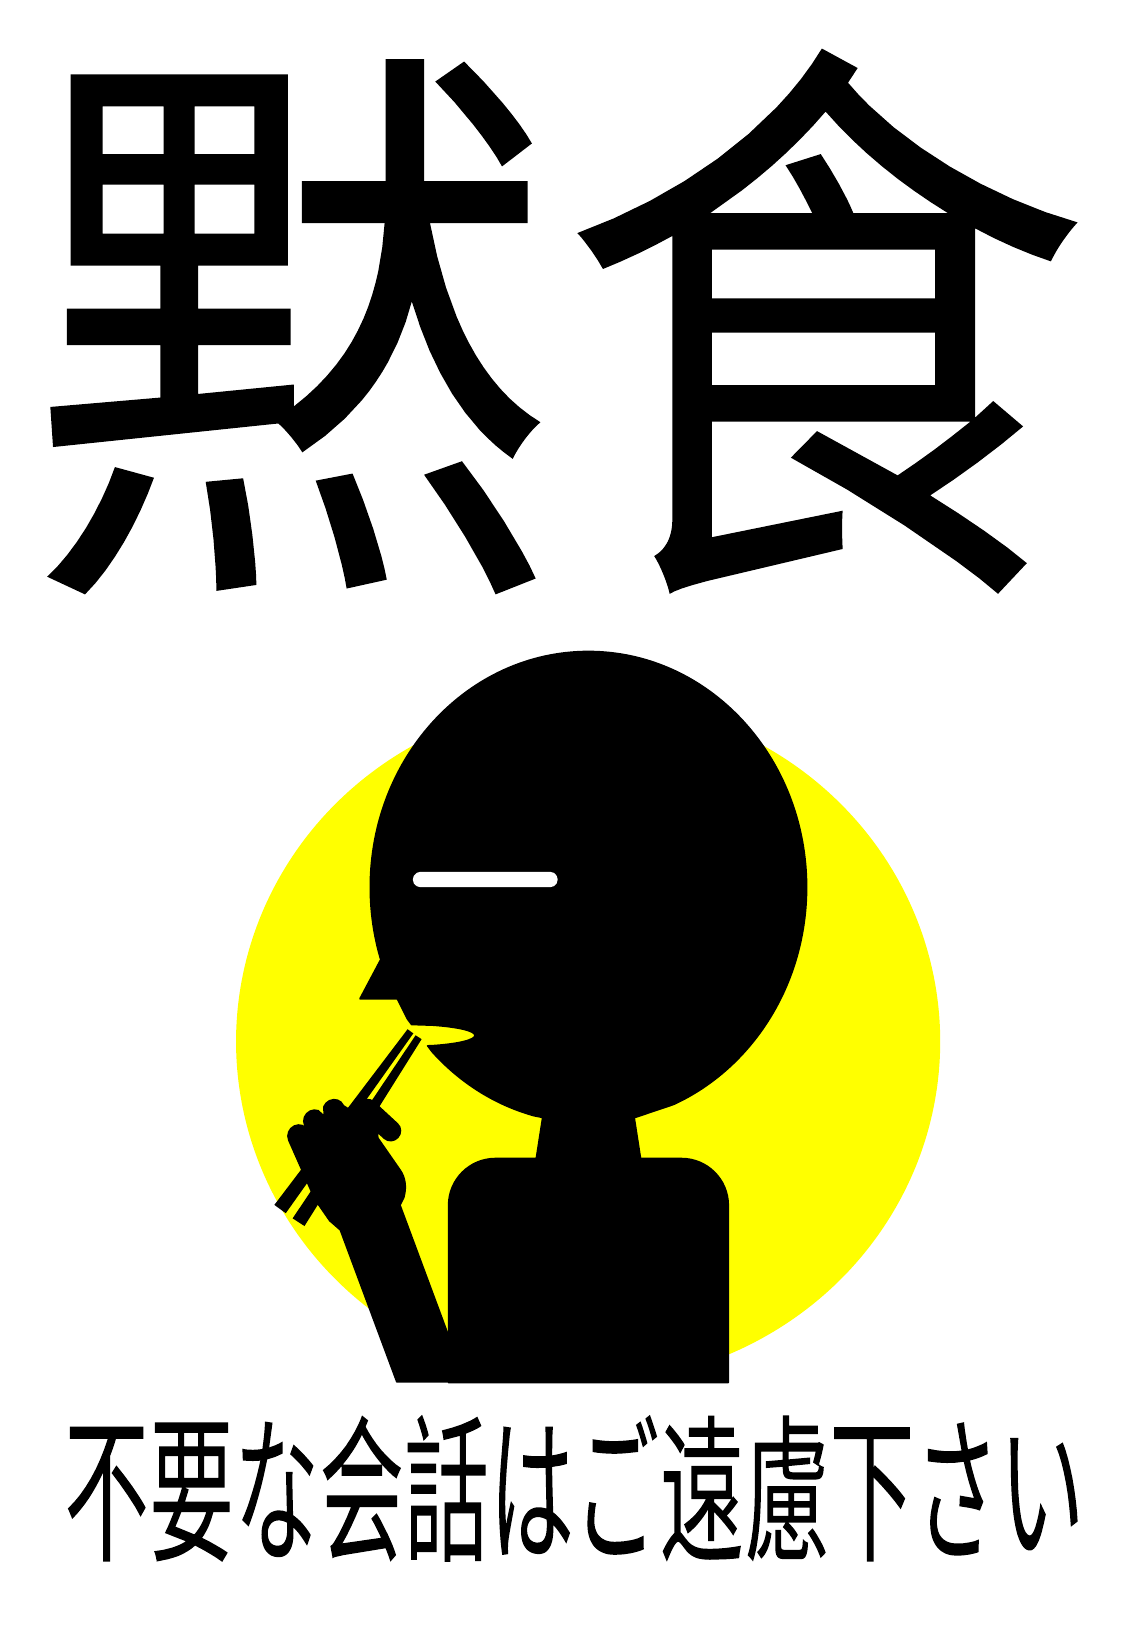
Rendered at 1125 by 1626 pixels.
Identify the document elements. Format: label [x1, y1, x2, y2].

text_box [812, 775, 943, 1308]
text_box [237, 651, 807, 1383]
